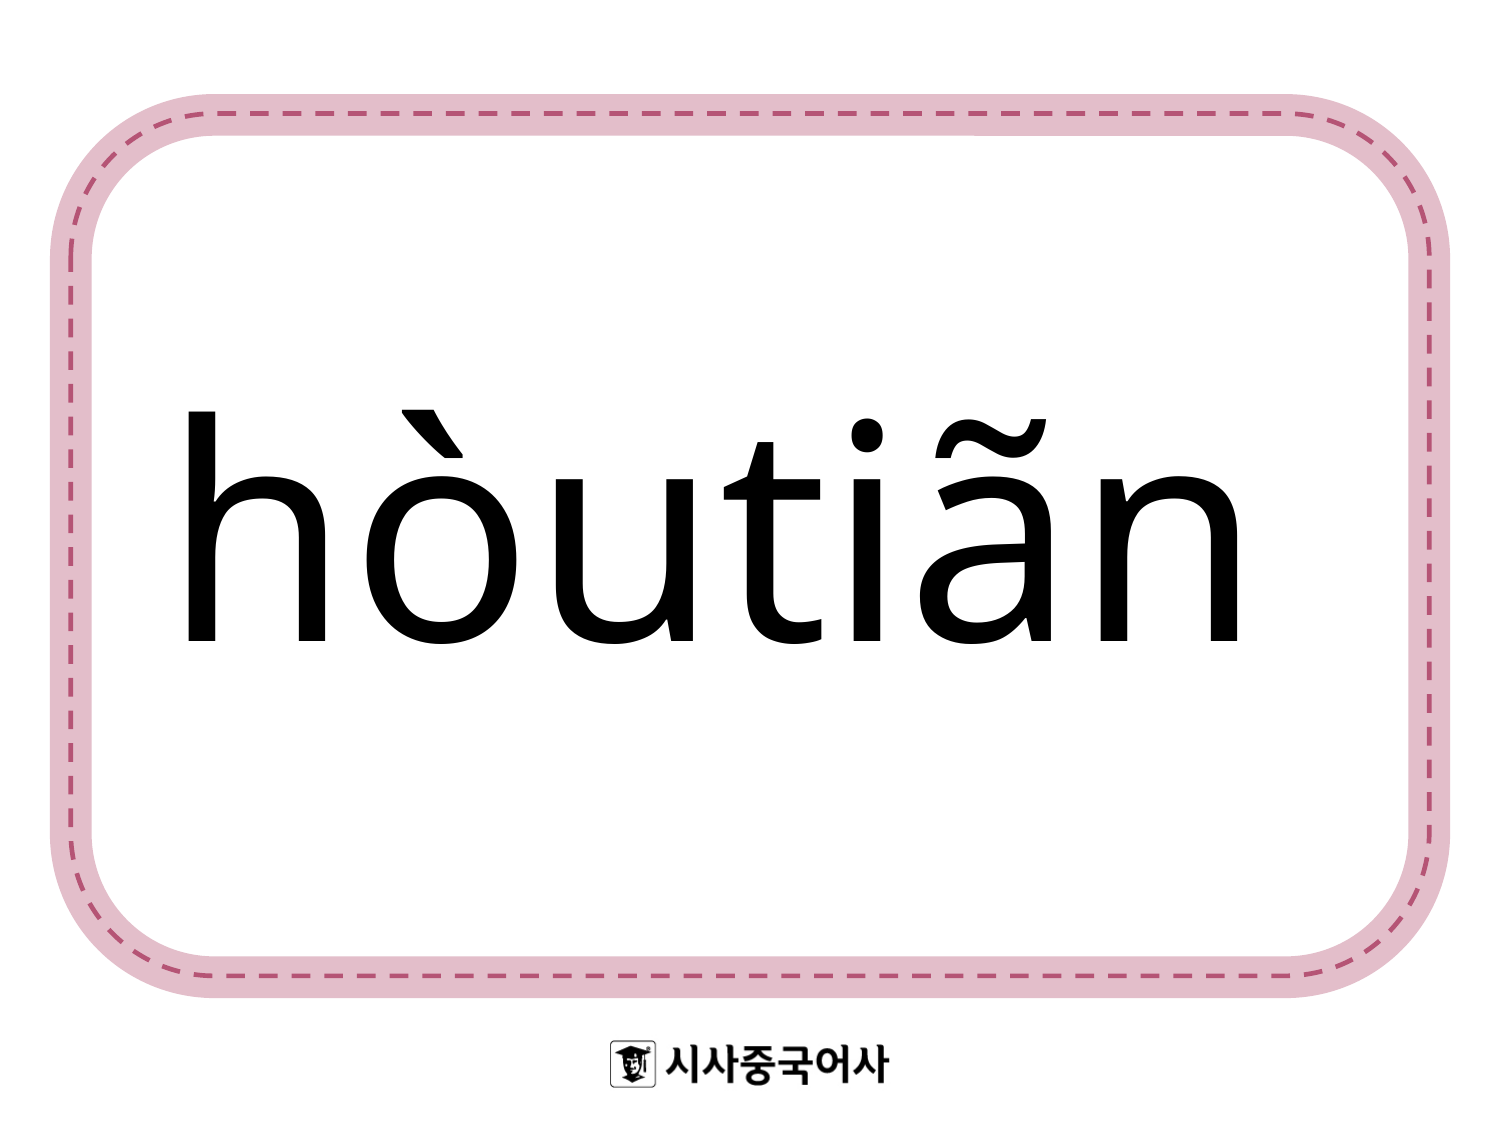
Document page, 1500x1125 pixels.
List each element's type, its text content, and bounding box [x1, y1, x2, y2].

picture [602, 1034, 898, 1094]
text_box hòutiãn [145, 189, 1354, 853]
